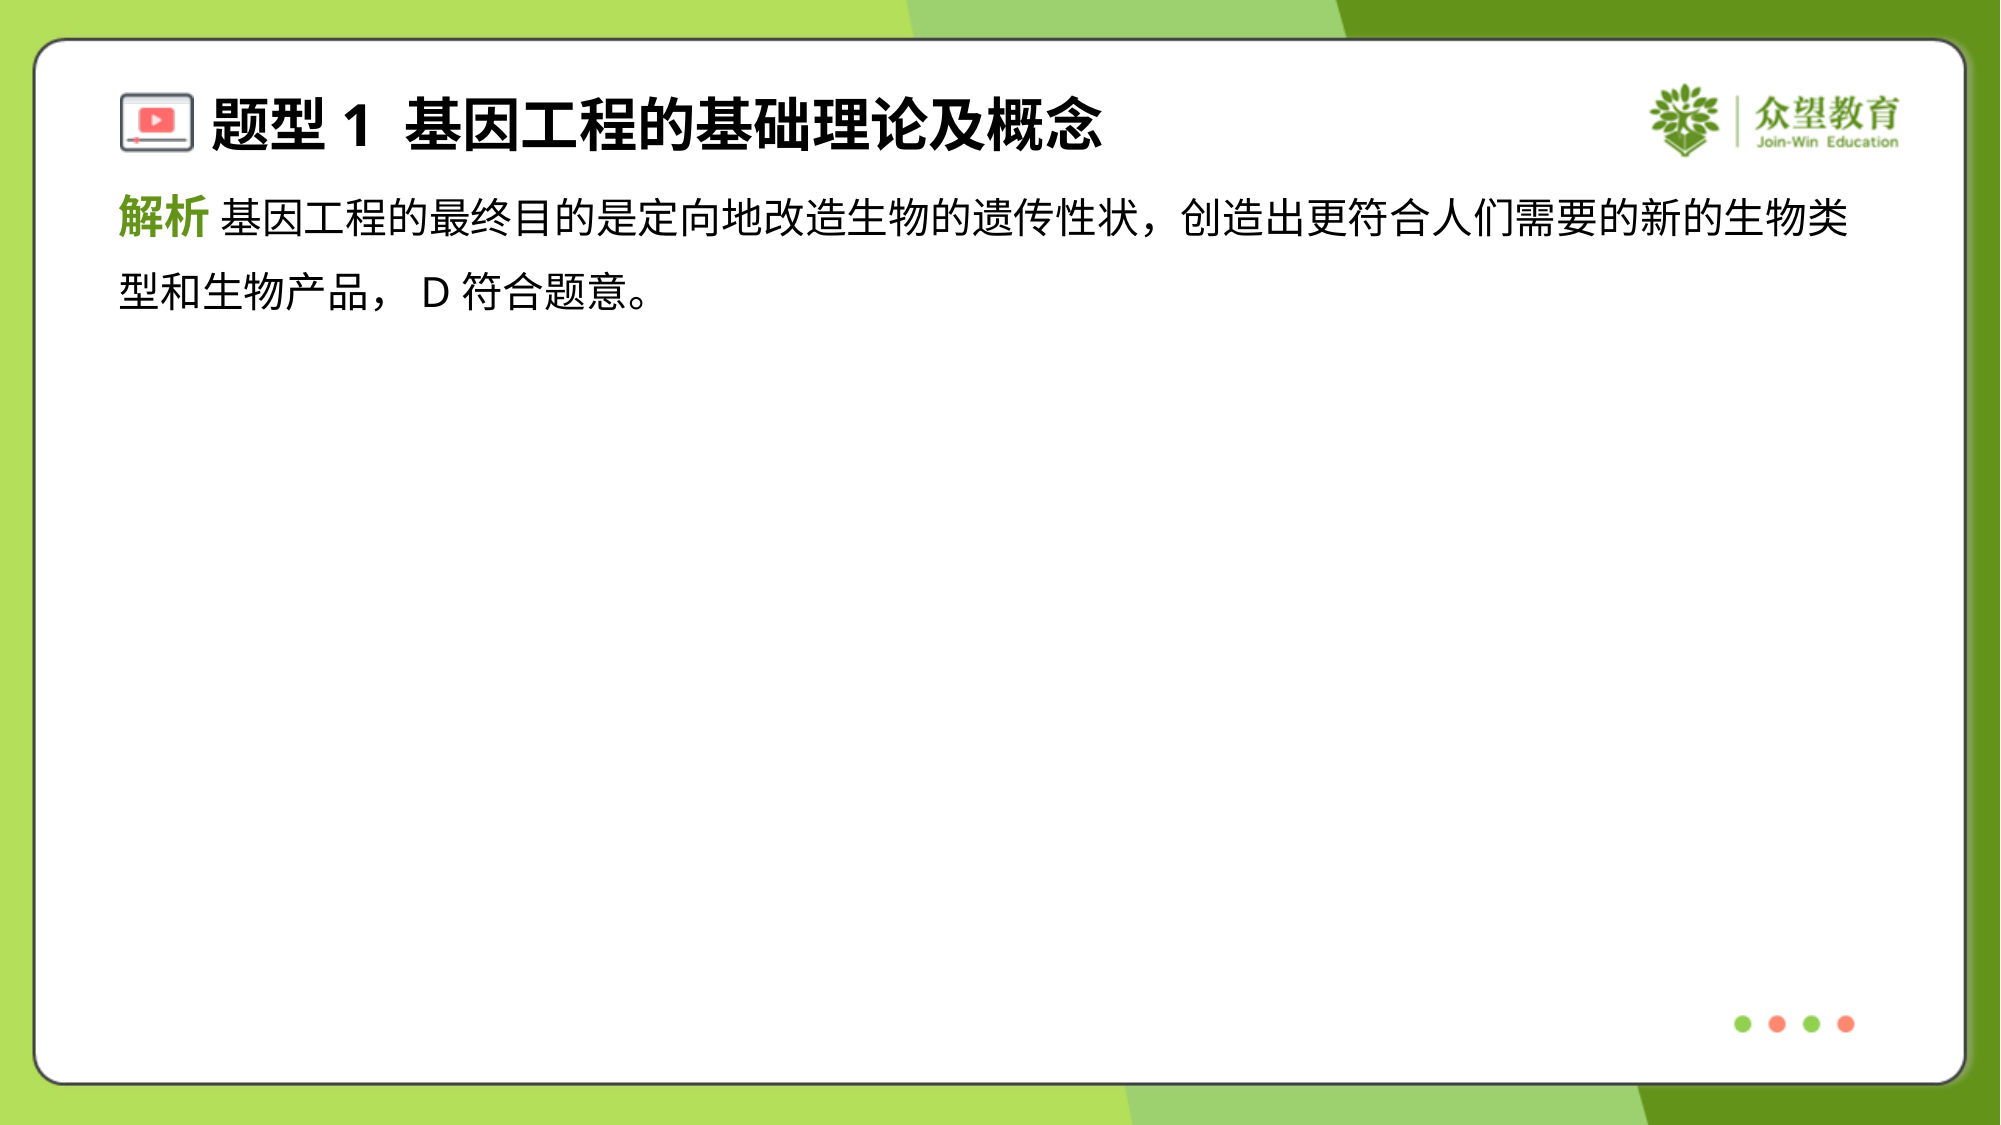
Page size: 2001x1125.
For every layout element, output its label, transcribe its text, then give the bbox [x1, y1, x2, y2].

text_box 解析 基因工程的最终目的是定向地改造生物的遗传性状，创造出更符合人们需要的新的生物类 型和生物产品，D符合题意。 [118, 159, 1883, 309]
picture [0, 0, 2000, 1125]
